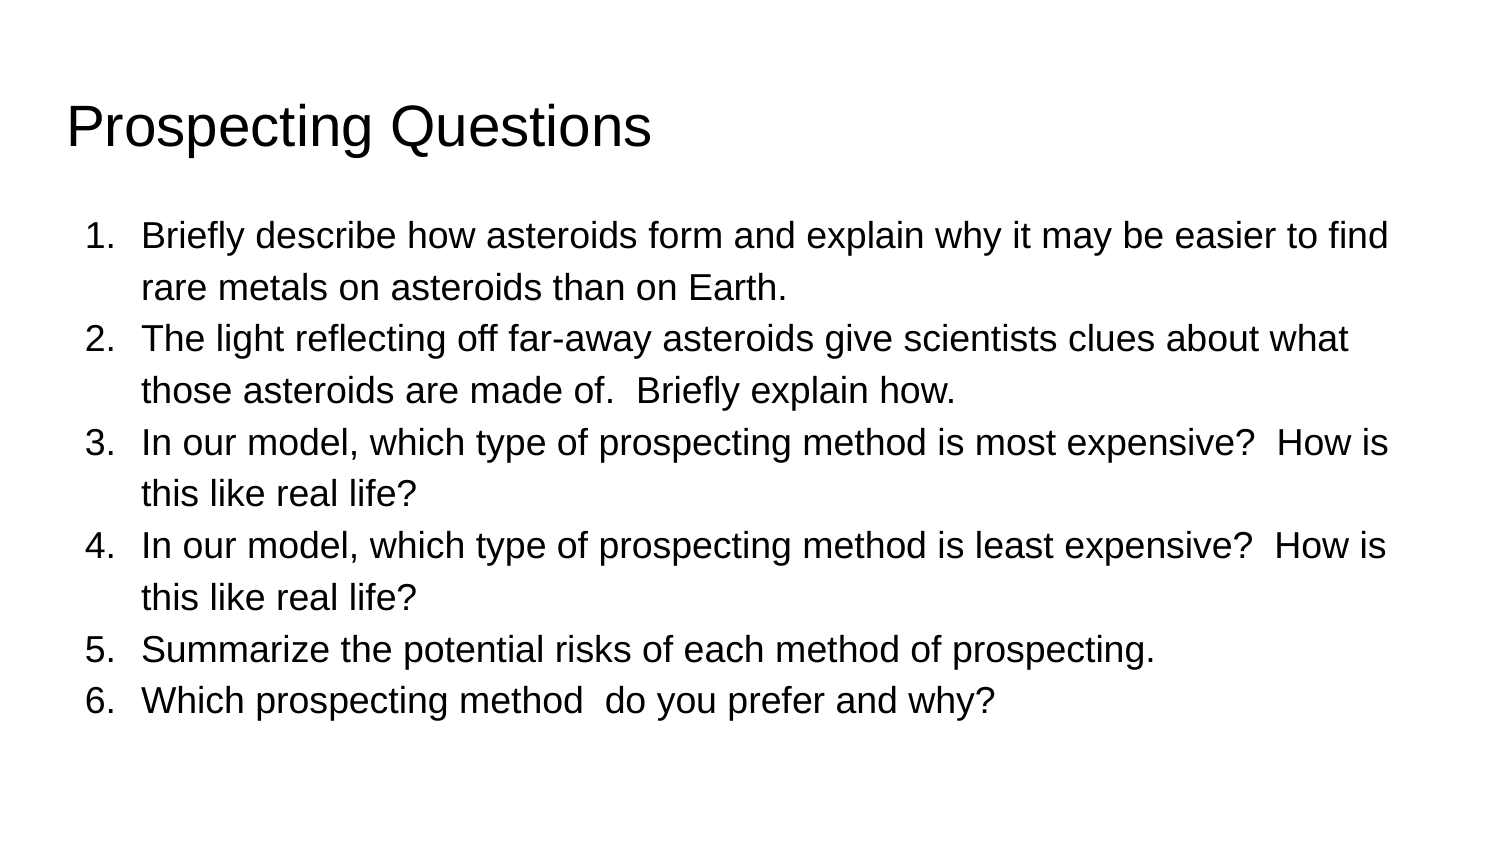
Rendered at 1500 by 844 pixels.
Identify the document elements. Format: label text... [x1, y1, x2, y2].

title Prospecting Questions [51, 72, 1449, 167]
list Briefly describe how asteroids form and explain why it may be easier to find rare metals on asteroids than on Earth. The light reflecting off far-away asteroids give scientists clues about what those asteroids are made of. Briefly explain how. In our model, which type of prospecting method is most expensive? How is this like real life? In our model, which type of prospecting method is least expensive? How is this like real life? Summarize the potential risks of each method of prospecting. Which prospecting method do you prefer and why? [51, 189, 1449, 750]
